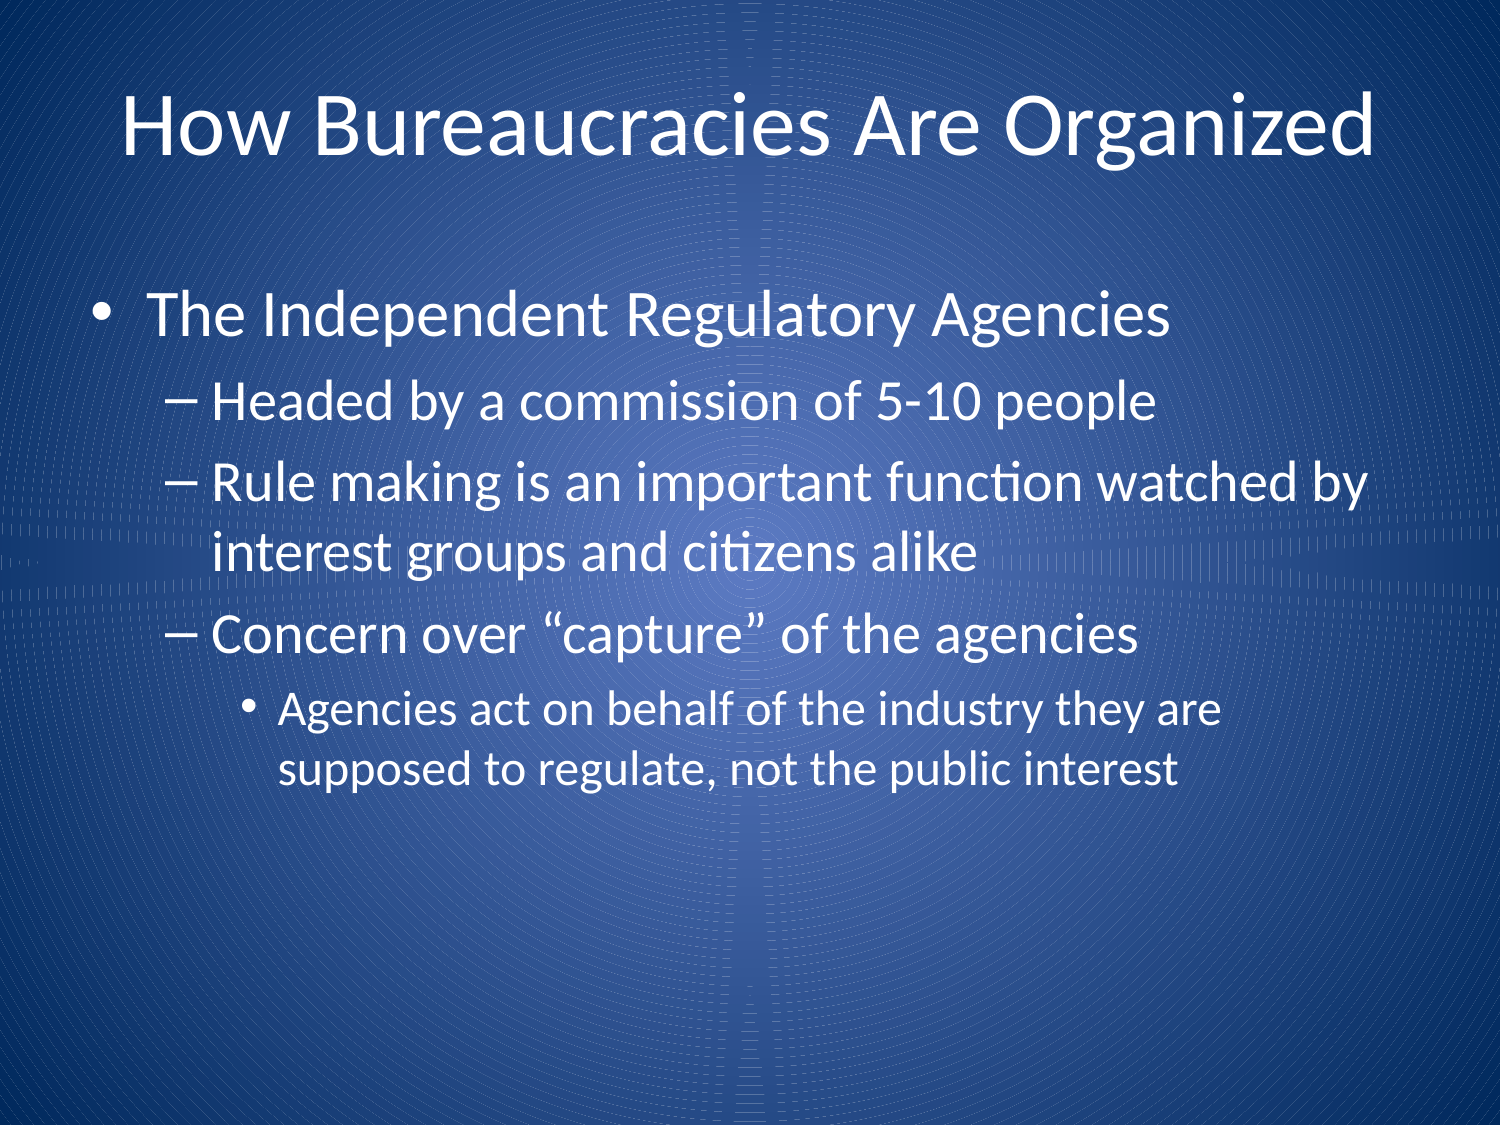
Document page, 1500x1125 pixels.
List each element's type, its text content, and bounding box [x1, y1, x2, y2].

list The Independent Regulatory Agencies Headed by a commission of 5-10 people Rule making is an important function watched by interest groups and citizens alike Concern over “capture” of the agencies Agencies act on behalf of the industry they are supposed to regulate, not the public interest [75, 262, 1425, 1005]
title How Bureaucracies Are Organized [75, 24, 1425, 213]
